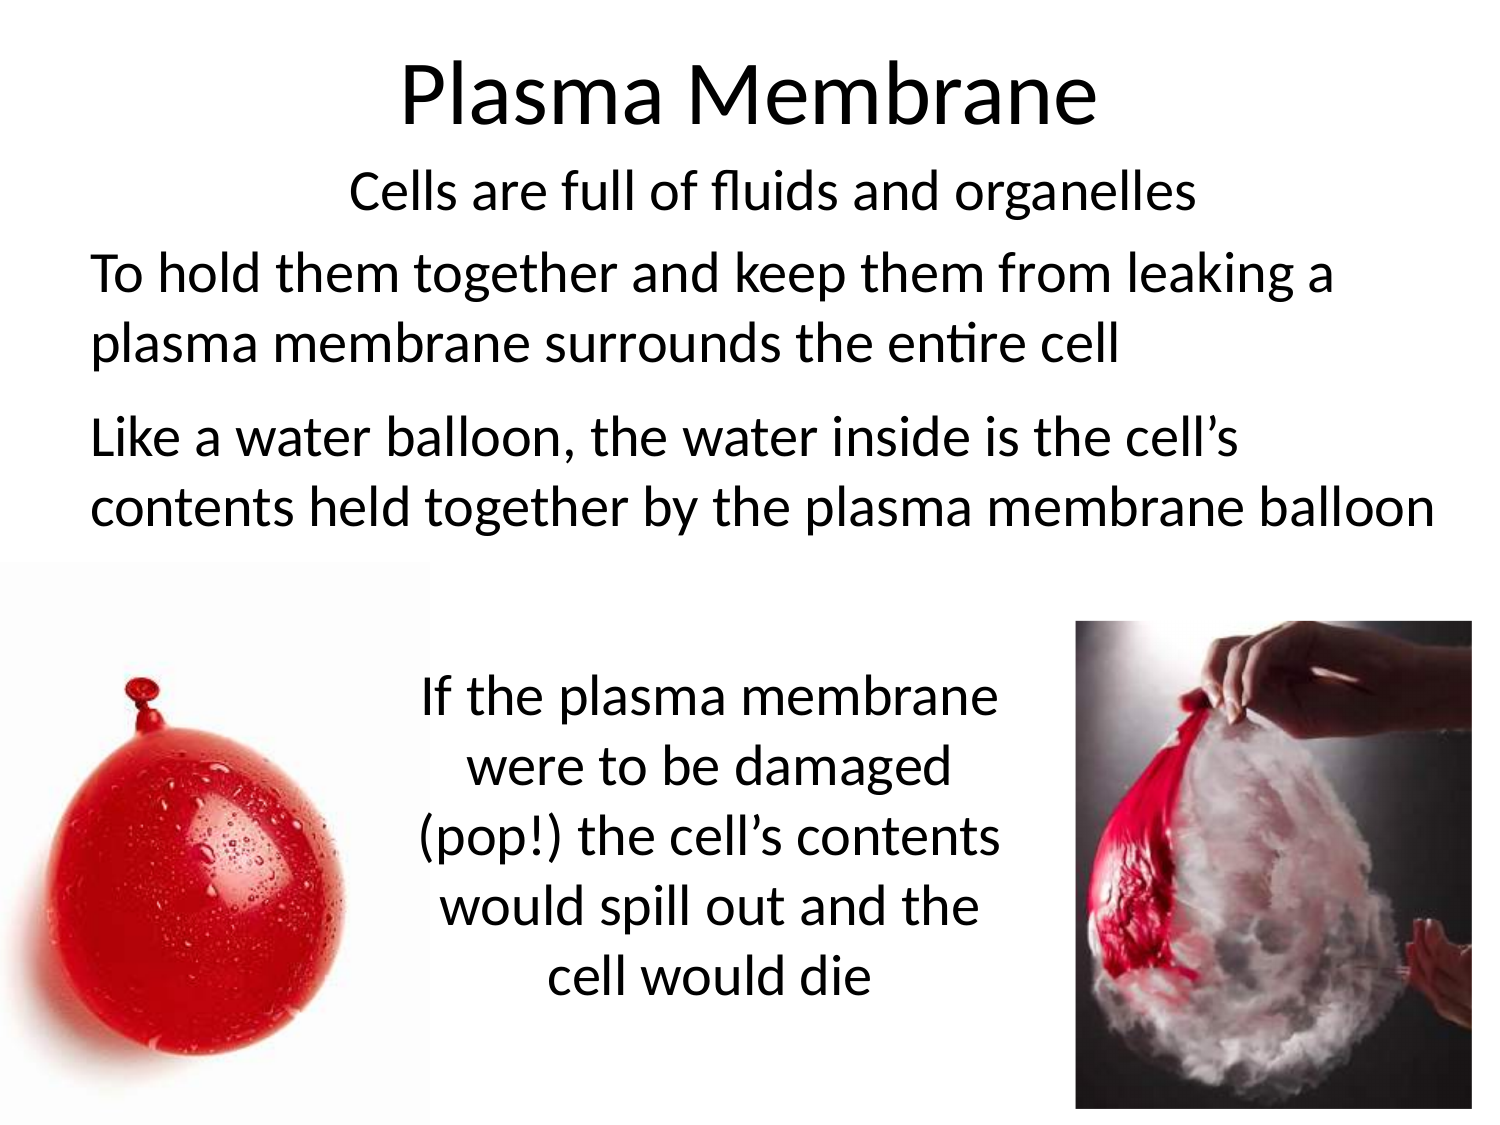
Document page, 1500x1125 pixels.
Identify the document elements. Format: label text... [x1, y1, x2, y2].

title Plasma Membrane [75, 0, 1425, 144]
picture [0, 562, 430, 1125]
list Cells are full of fluids and organelles To hold them together and keep them from leaking a plasma membrane surrounds the entire cell Like a water balloon, the water inside is the cell’s contents held together by the plasma membrane balloon [75, 144, 1472, 882]
picture [1074, 620, 1472, 1110]
text_box If the plasma membrane were to be damaged (pop!) the cell’s contents would spill out and the cell would die [434, 650, 1021, 1015]
